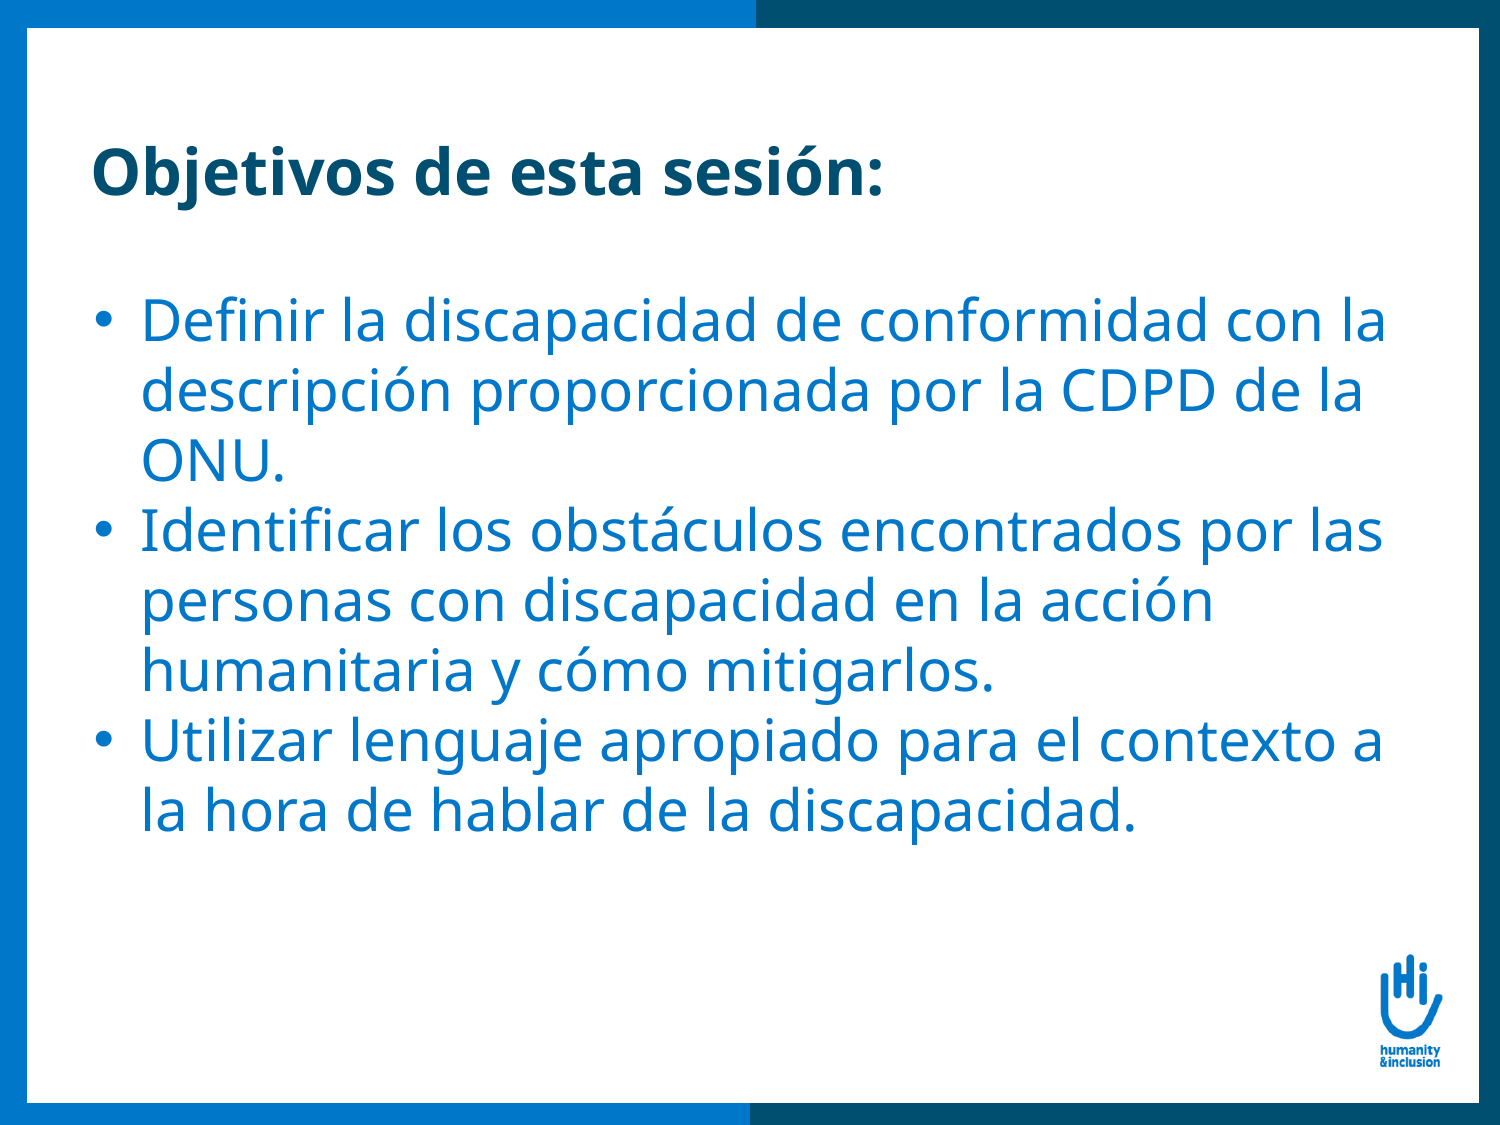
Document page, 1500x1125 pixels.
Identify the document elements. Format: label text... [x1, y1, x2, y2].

text_box Definir la discapacidad de conformidad con la descripción proporcionada por la CDPD de la ONU. Identificar los obstáculos encontrados por las personas con discapacidad en la acción humanitaria y cómo mitigarlos. Utilizar lenguaje apropiado para el contexto a la hora de hablar de la discapacidad. [78, 275, 1422, 921]
title Objetivos de esta sesión: [78, 80, 1420, 262]
picture [1369, 942, 1451, 1078]
